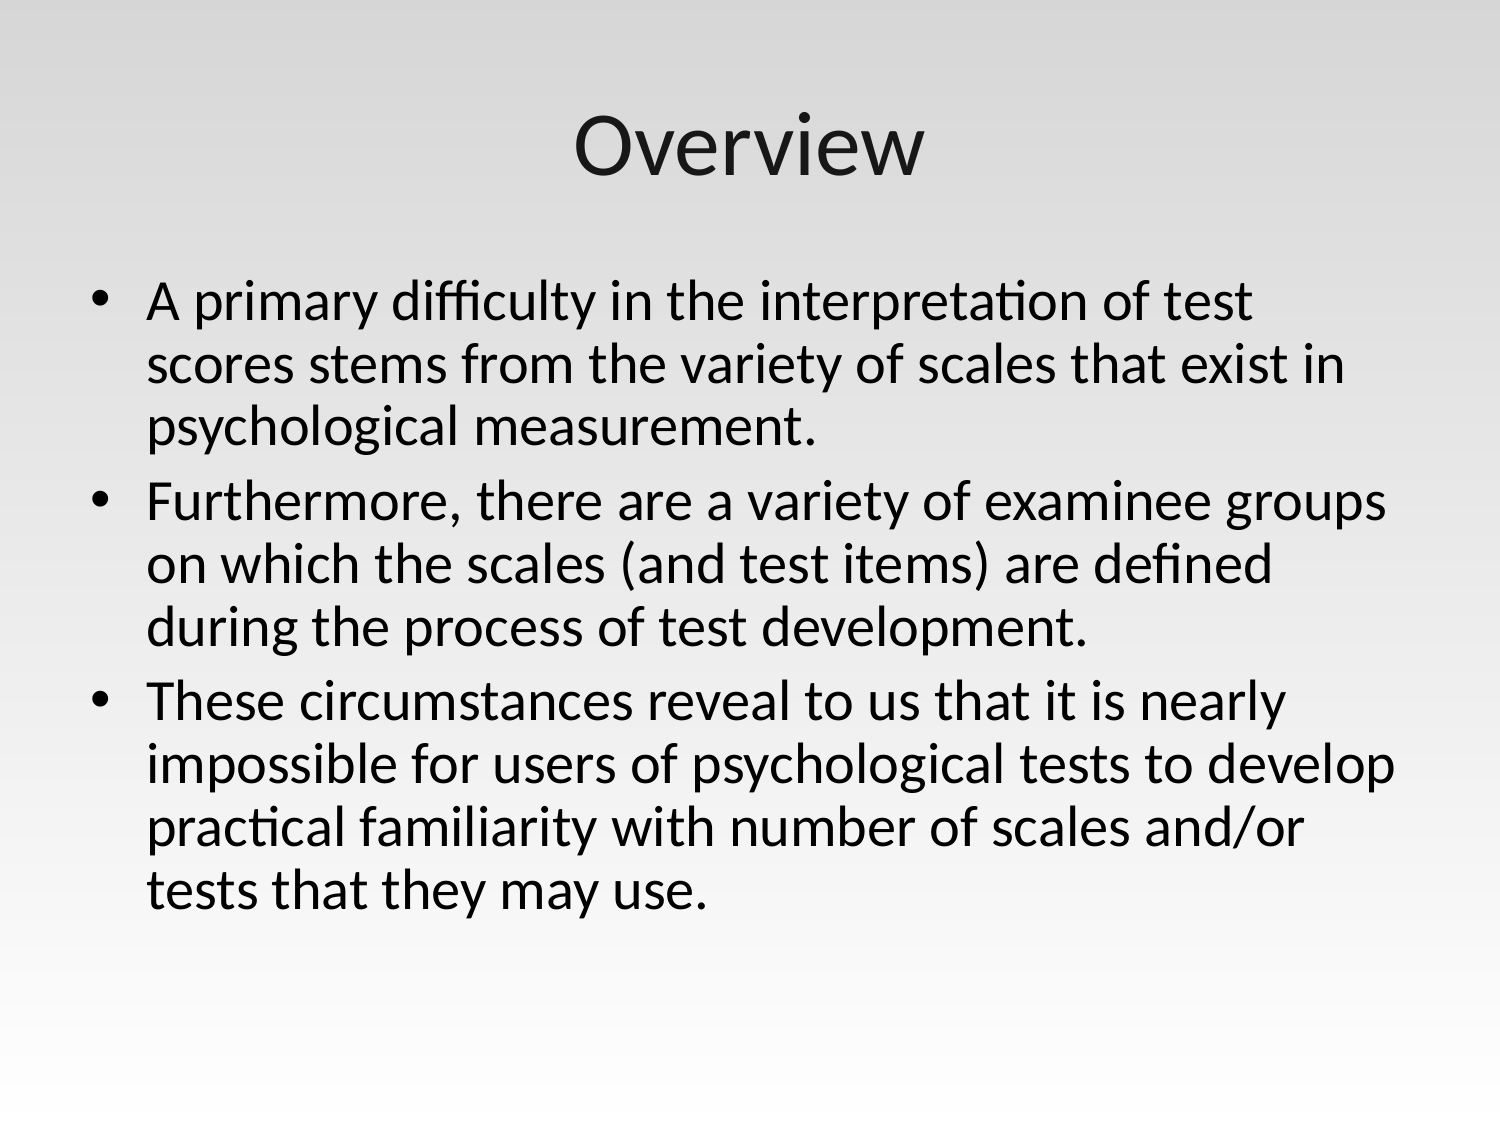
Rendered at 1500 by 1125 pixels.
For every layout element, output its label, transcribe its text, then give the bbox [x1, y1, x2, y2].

title Overview [75, 45, 1425, 233]
list A primary difficulty in the interpretation of test scores stems from the variety of scales that exist in psychological measurement. Furthermore, there are a variety of examinee groups on which the scales (and test items) are defined during the process of test development. These circumstances reveal to us that it is nearly impossible for users of psychological tests to develop practical familiarity with number of scales and/or tests that they may use. [75, 262, 1425, 1005]
